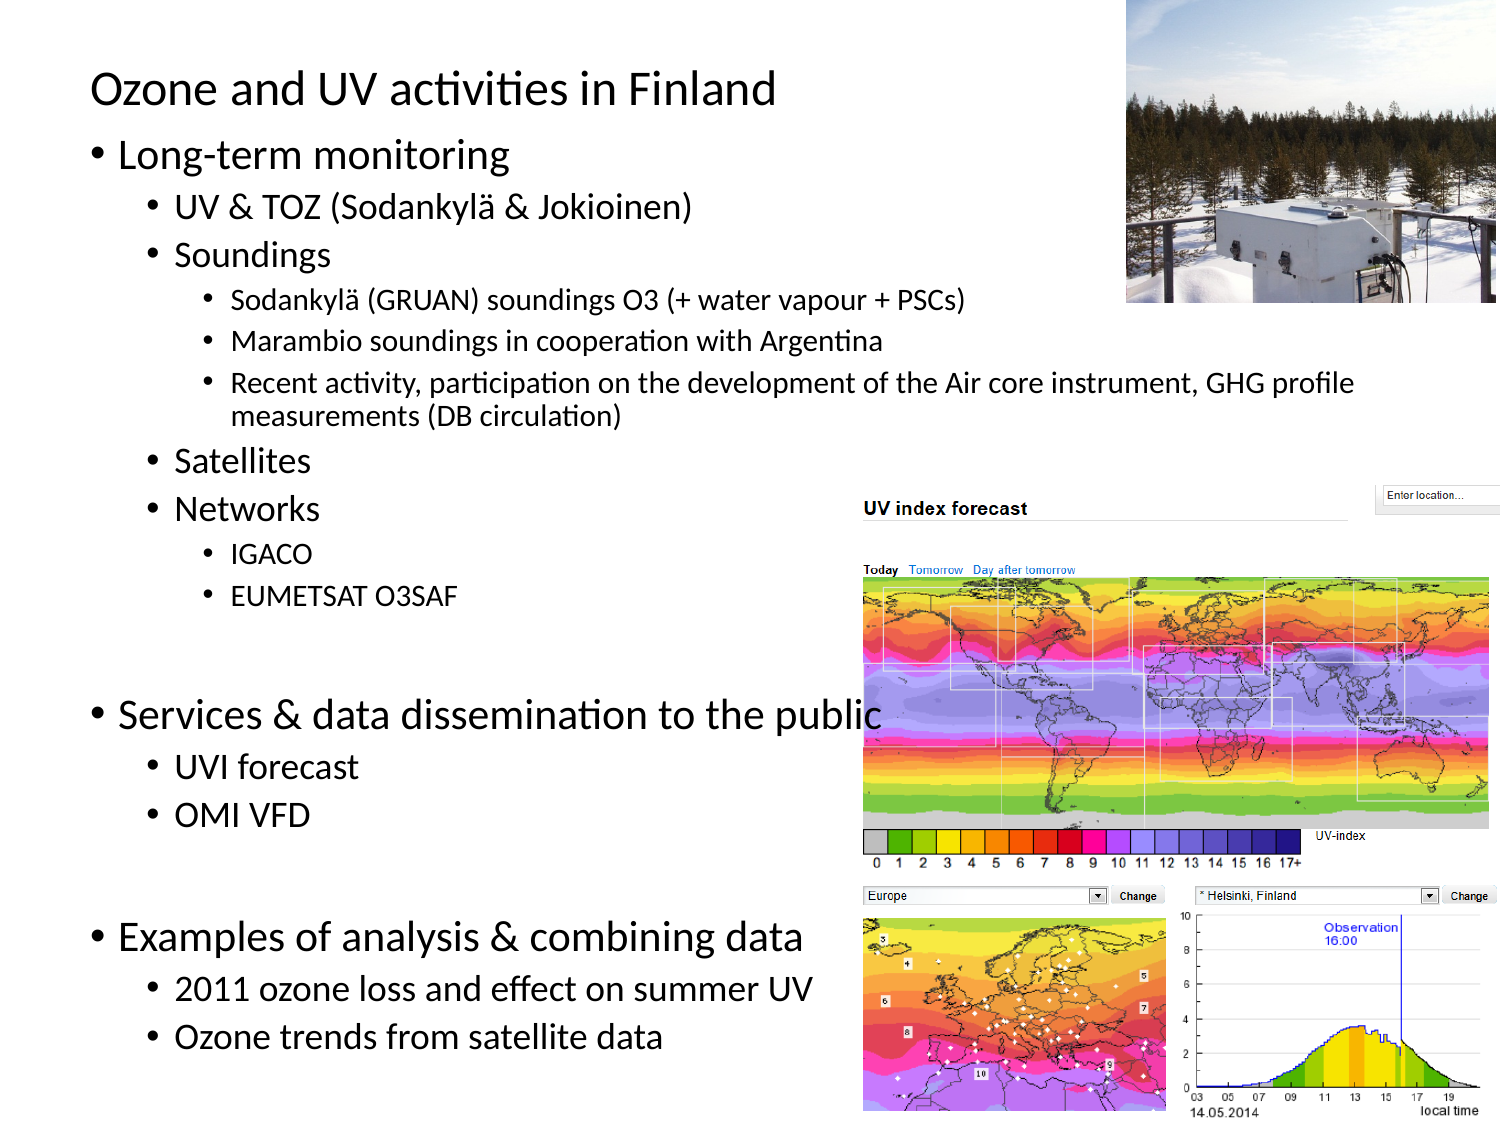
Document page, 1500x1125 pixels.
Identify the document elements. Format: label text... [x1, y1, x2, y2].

picture [1126, 0, 1496, 303]
list Ozone and UV activities in Finland Long-term monitoring UV & TOZ (Sodankylä & Jokioinen) Soundings Sodankylä (GRUAN) soundings O3 (+ water vapour + PSCs) Marambio soundings in cooperation with Argentina Recent activity, participation on the development of the Air core instrument, GHG profile measurements (DB circulation) Satellites Networks IGACO EUMETSAT O3SAF Services & data dissemination to the public UVI forecast OMI VFD Examples of analysis & combining data 2011 ozone loss and effect on summer UV Ozone trends from satellite data [75, 54, 1425, 1083]
picture [856, 485, 1500, 1118]
